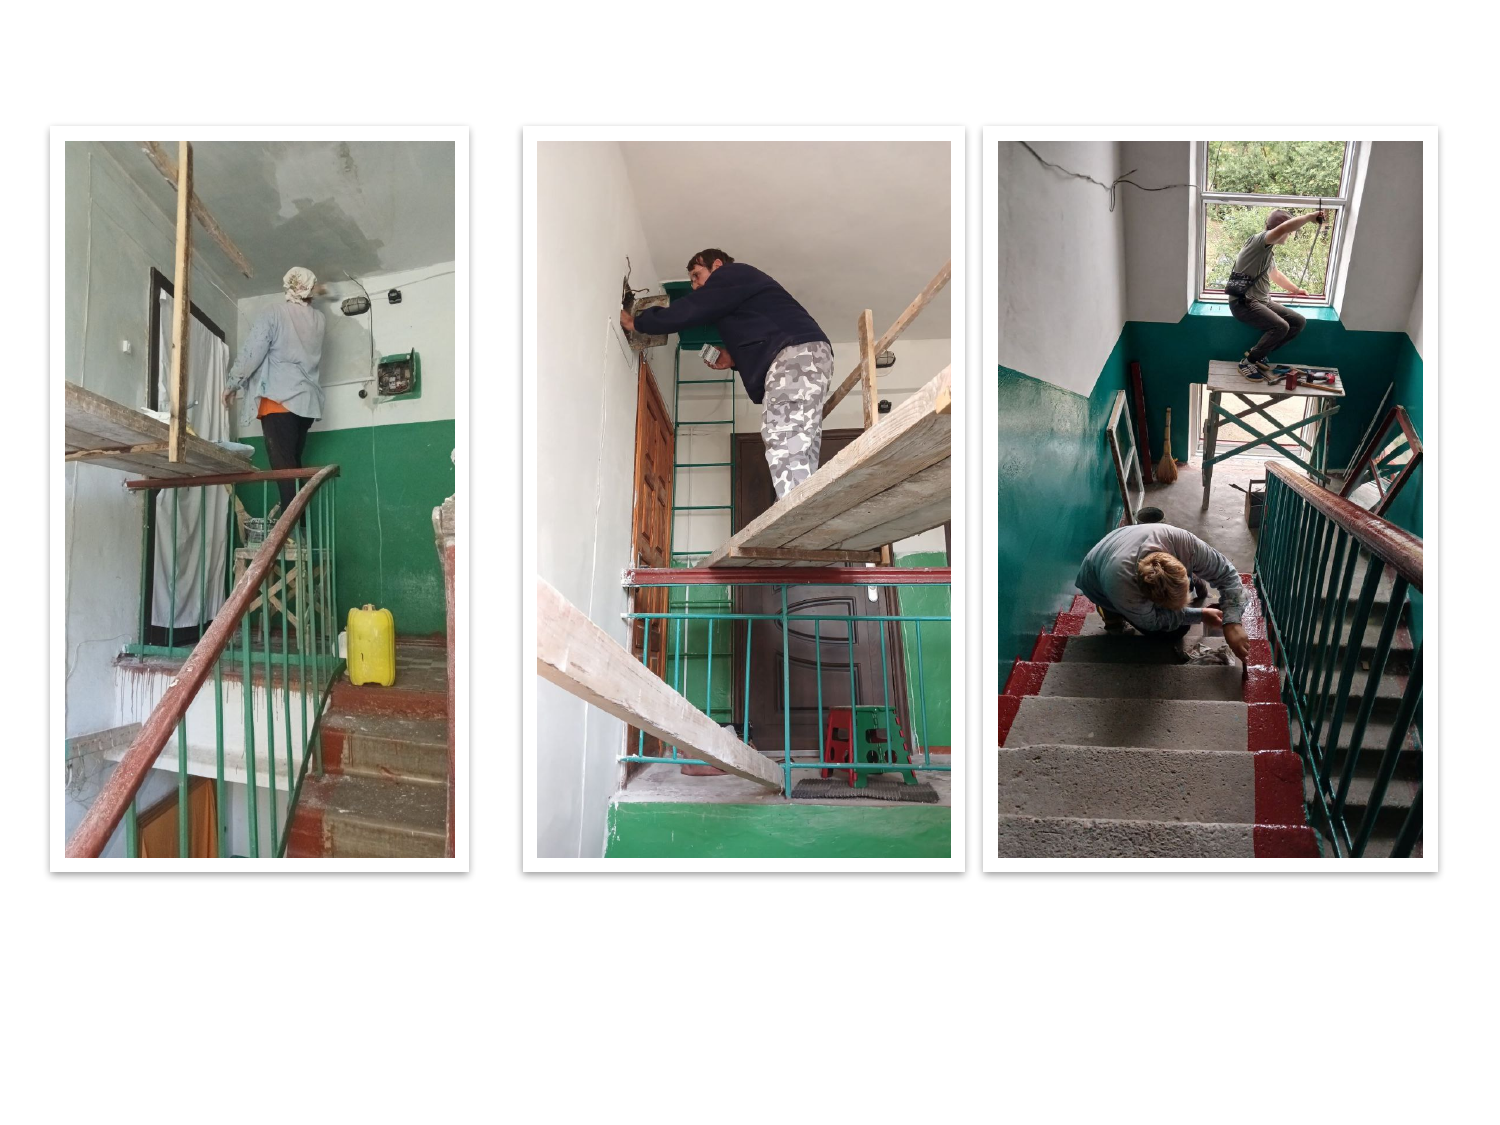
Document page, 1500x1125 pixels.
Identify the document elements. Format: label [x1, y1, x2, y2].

picture [997, 140, 1424, 858]
picture [64, 140, 455, 858]
picture [537, 140, 952, 858]
